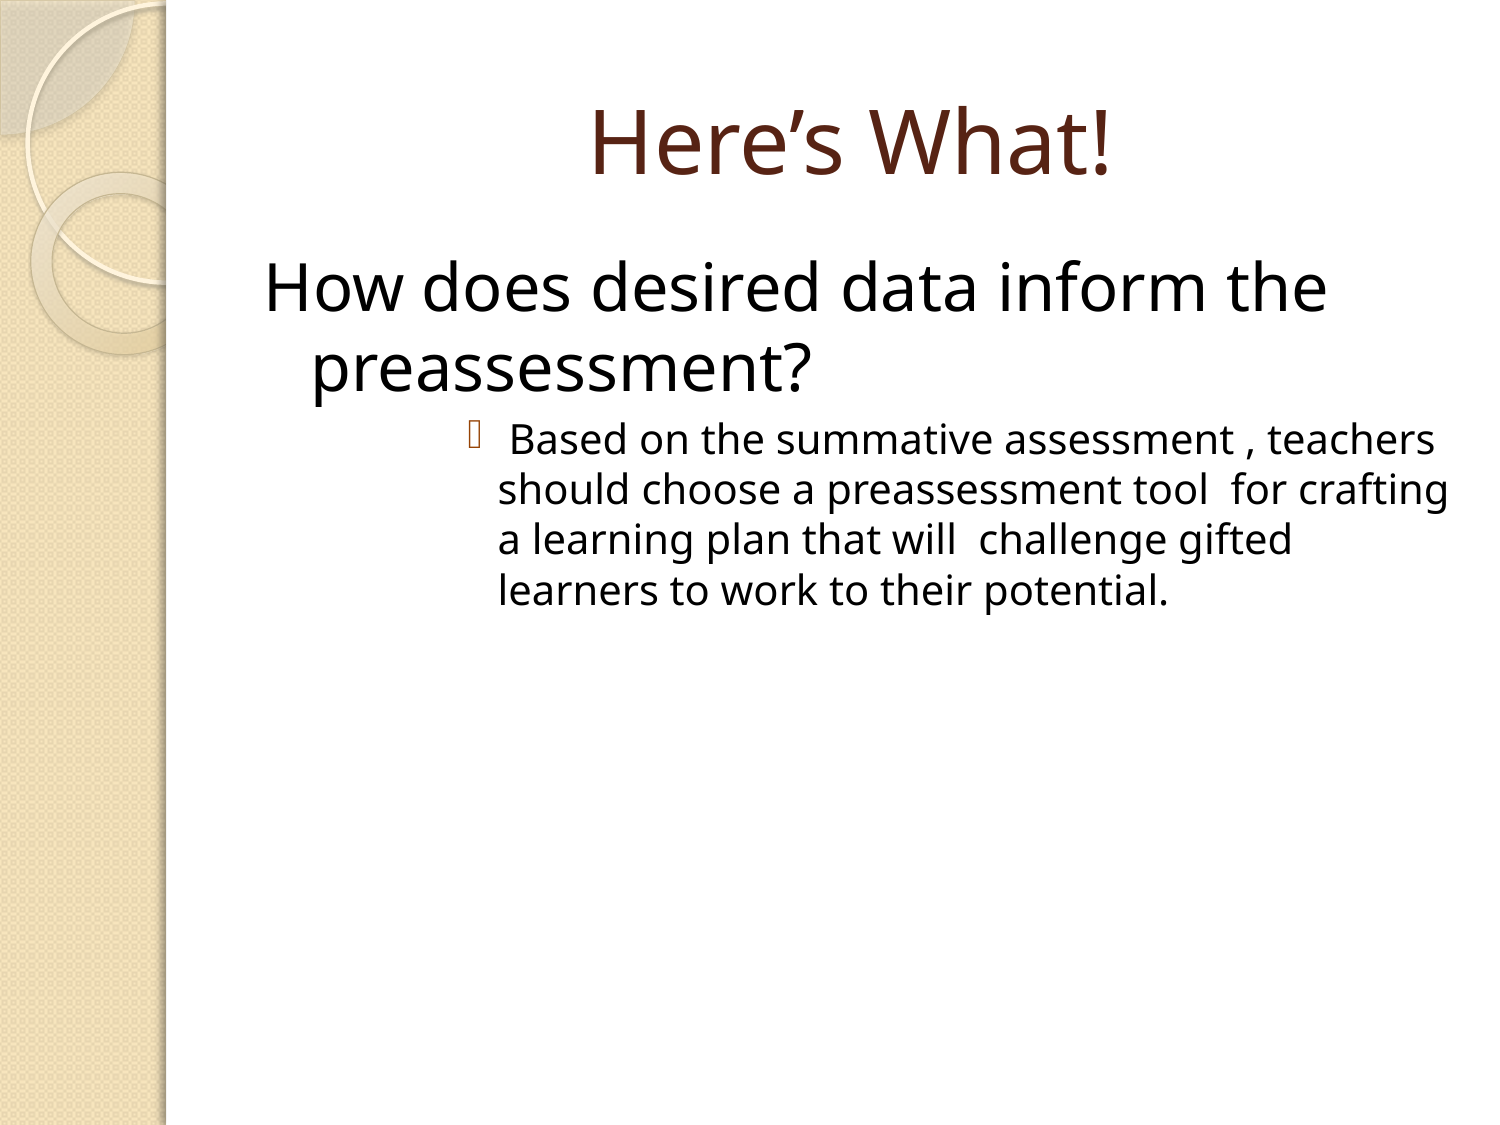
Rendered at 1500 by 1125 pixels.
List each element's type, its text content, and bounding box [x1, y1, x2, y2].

list How does desired data inform the preassessment? Based on the summative assessment , teachers should choose a preassessment tool for crafting a learning plan that will challenge gifted learners to work to their potential. [235, 237, 1466, 1025]
title Here’s What! [235, 45, 1466, 233]
